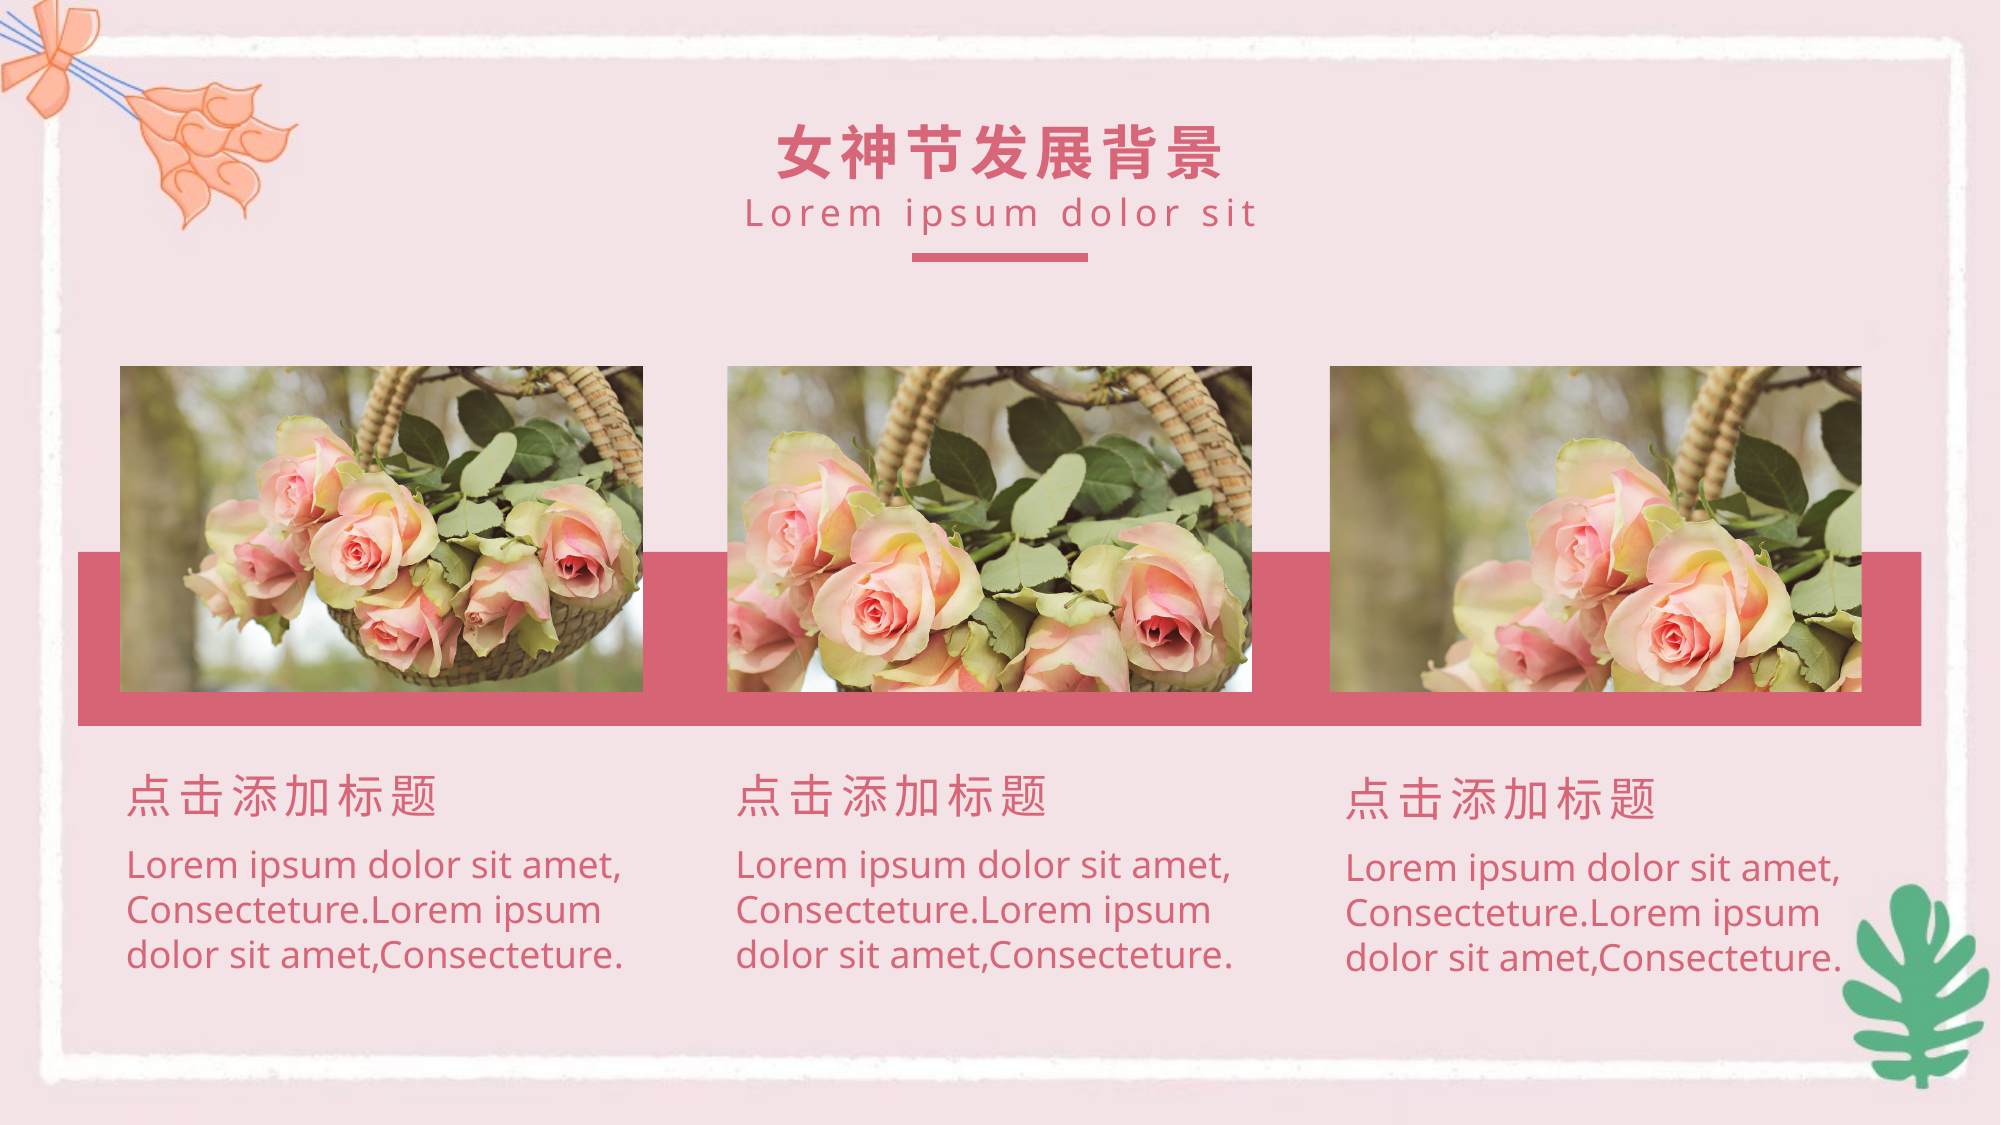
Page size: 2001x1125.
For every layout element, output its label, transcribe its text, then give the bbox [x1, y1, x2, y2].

text_box Lorem ipsum dolor sit amet, Consecteture.Lorem ipsum dolor sit amet,Consecteture. [1329, 836, 1871, 987]
text_box 点击添加标题 [1329, 717, 1679, 834]
title 女神节发展背景 [740, 92, 1260, 170]
text_box 点击添加标题 [720, 714, 1069, 831]
text_box Lorem ipsum dolor sit amet, Consecteture.Lorem ipsum dolor sit amet,Consecteture. [111, 833, 652, 984]
text_box 点击添加标题 [111, 714, 460, 831]
text_box Lorem ipsum dolor sit amet, Consecteture.Lorem ipsum dolor sit amet,Consecteture. [720, 833, 1262, 984]
text_box Lorem ipsum dolor sit [720, 170, 1280, 242]
picture [0, 0, 2001, 1125]
text_box [77, 551, 1922, 727]
